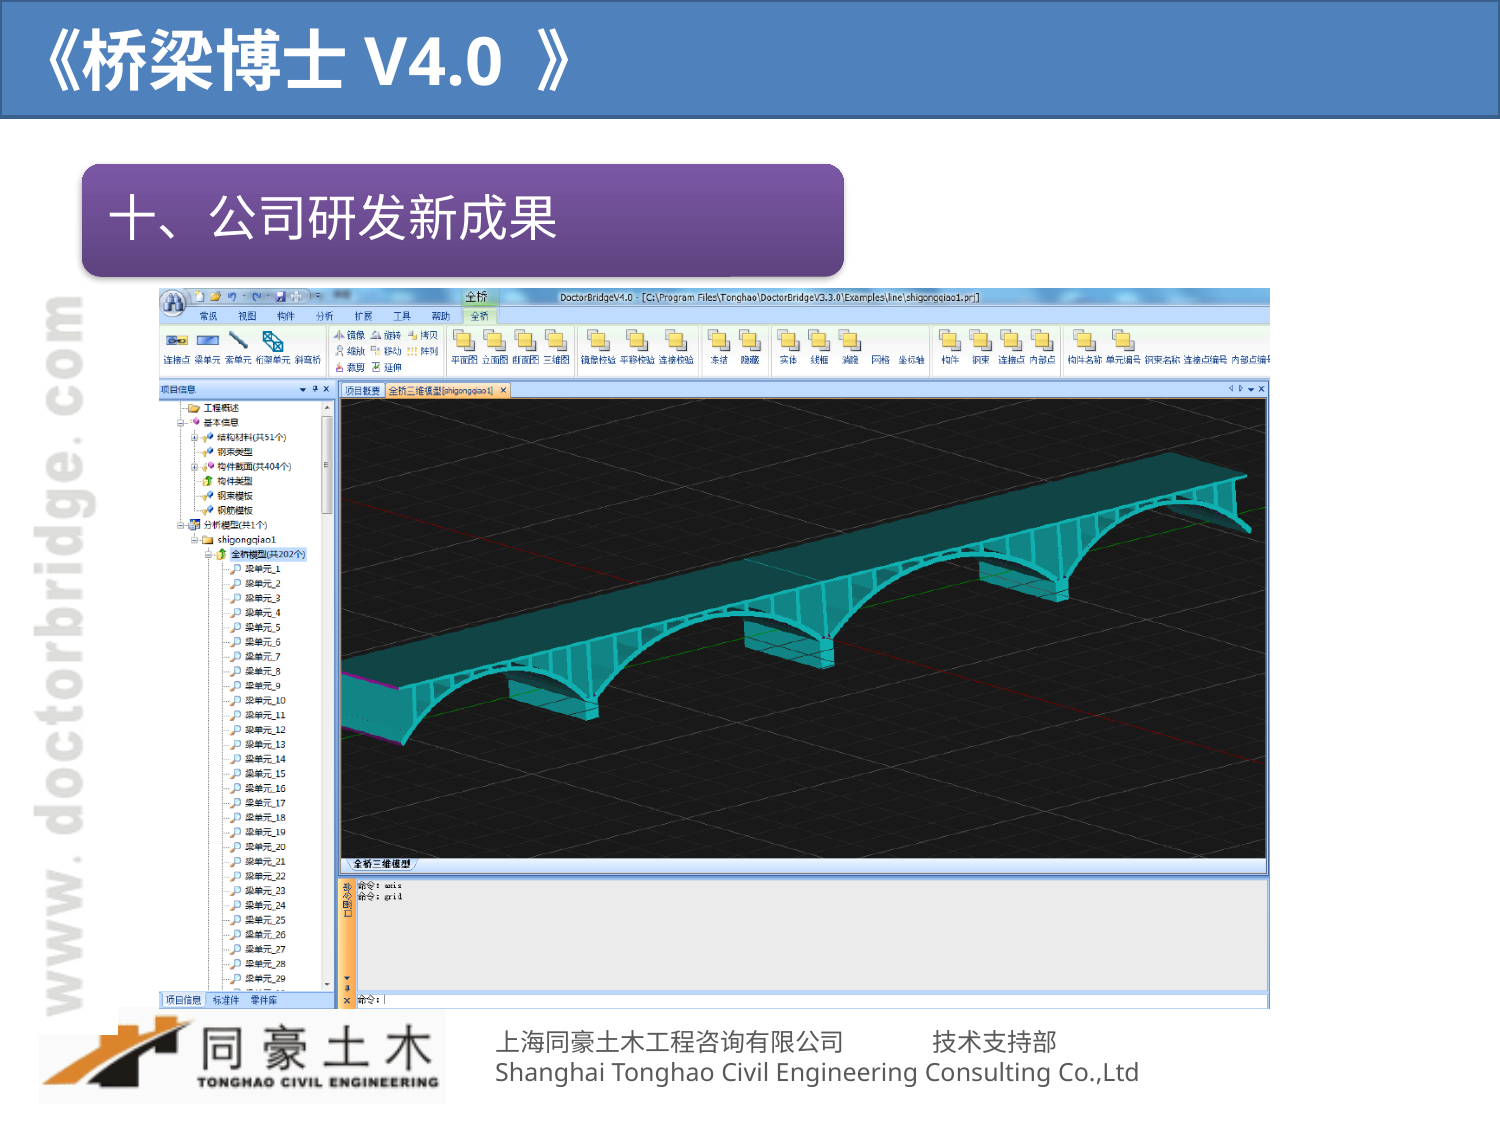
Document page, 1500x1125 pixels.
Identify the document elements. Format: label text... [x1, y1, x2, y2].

picture [5, 288, 1270, 1104]
text_box 上海同豪土木工程咨询有限公司 技术支持部 Shanghai Tonghao Civil Engineering Consulting Co.,Ltd [480, 1019, 1442, 1095]
text_box 《桥梁博士V4.0 》 [0, 0, 1500, 119]
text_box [81, 163, 844, 299]
